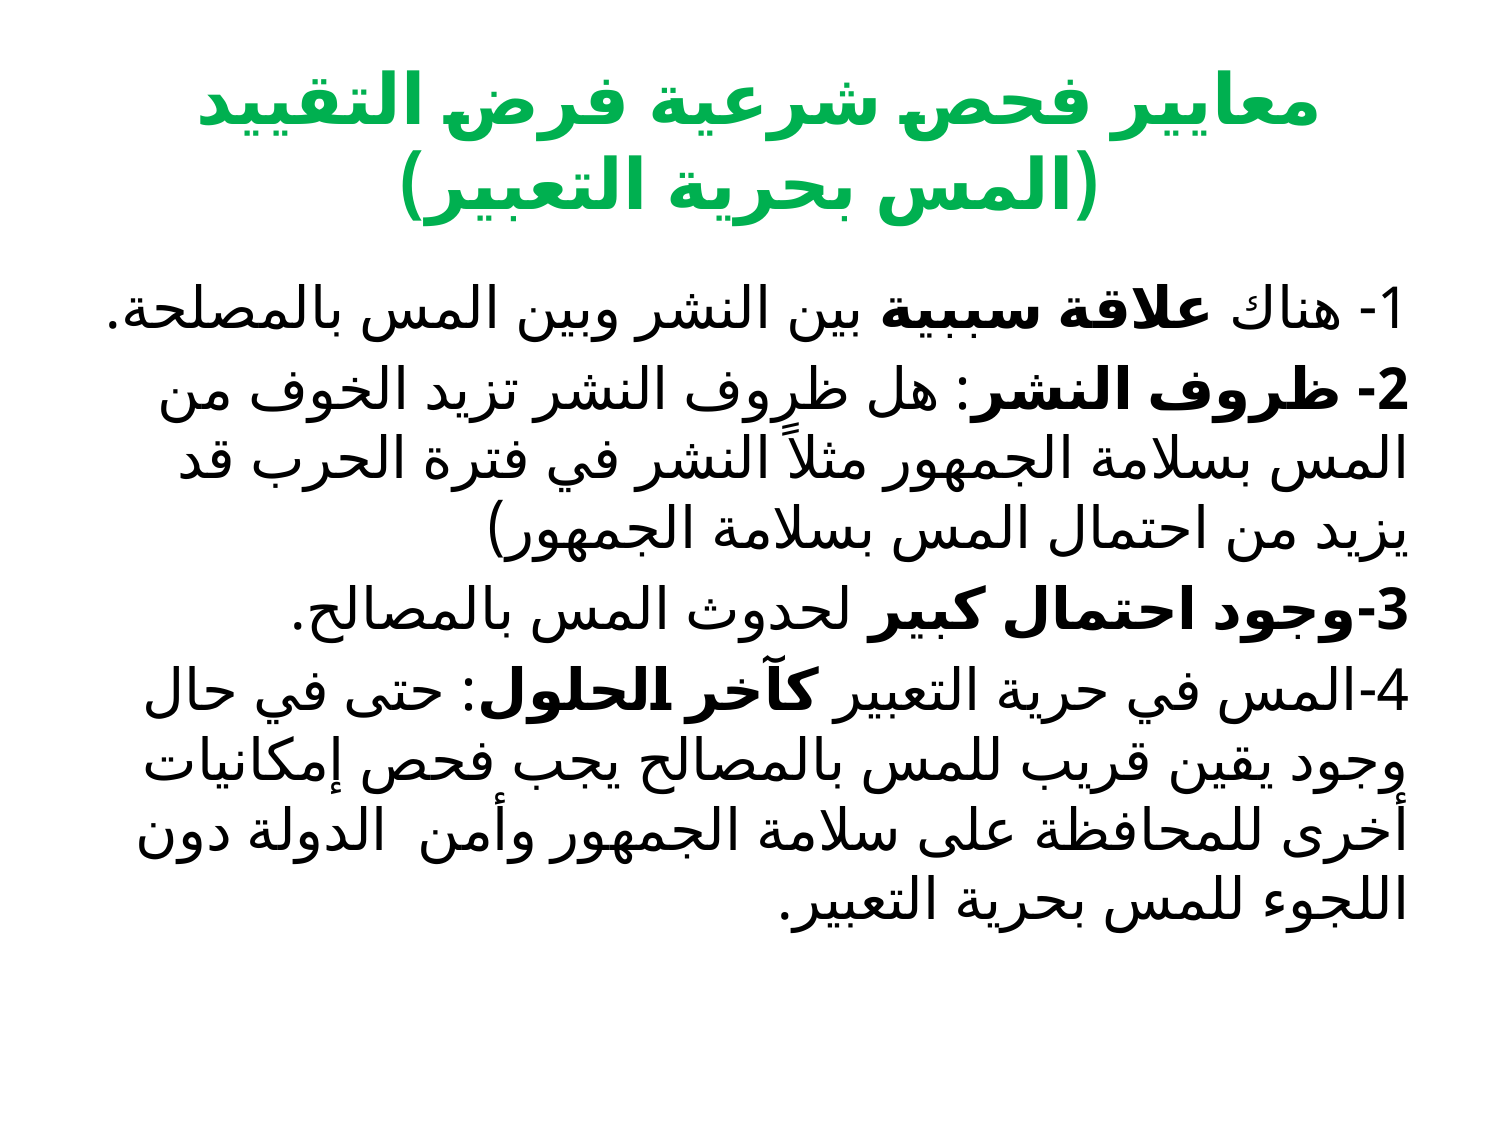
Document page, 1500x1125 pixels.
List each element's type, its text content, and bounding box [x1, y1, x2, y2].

title معايير فحص شرعية فرض التقييد (المس بحرية التعبير) [75, 45, 1425, 233]
list 1- هناك علاقة سببية بين النشر وبين المس بالمصلحة. 2- ظروف النشر: هل ظروف النشر تزيد الخوف من المس بسلامة الجمهور مثلاً النشر في فترة الحرب قد يزيد من احتمال المس بسلامة الجمهور) 3-وجود احتمال كبير لحدوث المس بالمصالح. 4-المس في حرية التعبير كآخر الحلول: حتى في حال وجود يقين قريب للمس بالمصالح يجب فحص إمكانيات أخرى للمحافظة على سلامة الجمهور وأمن الدولة دون اللجوء للمس بحرية التعبير. [75, 262, 1425, 1005]
